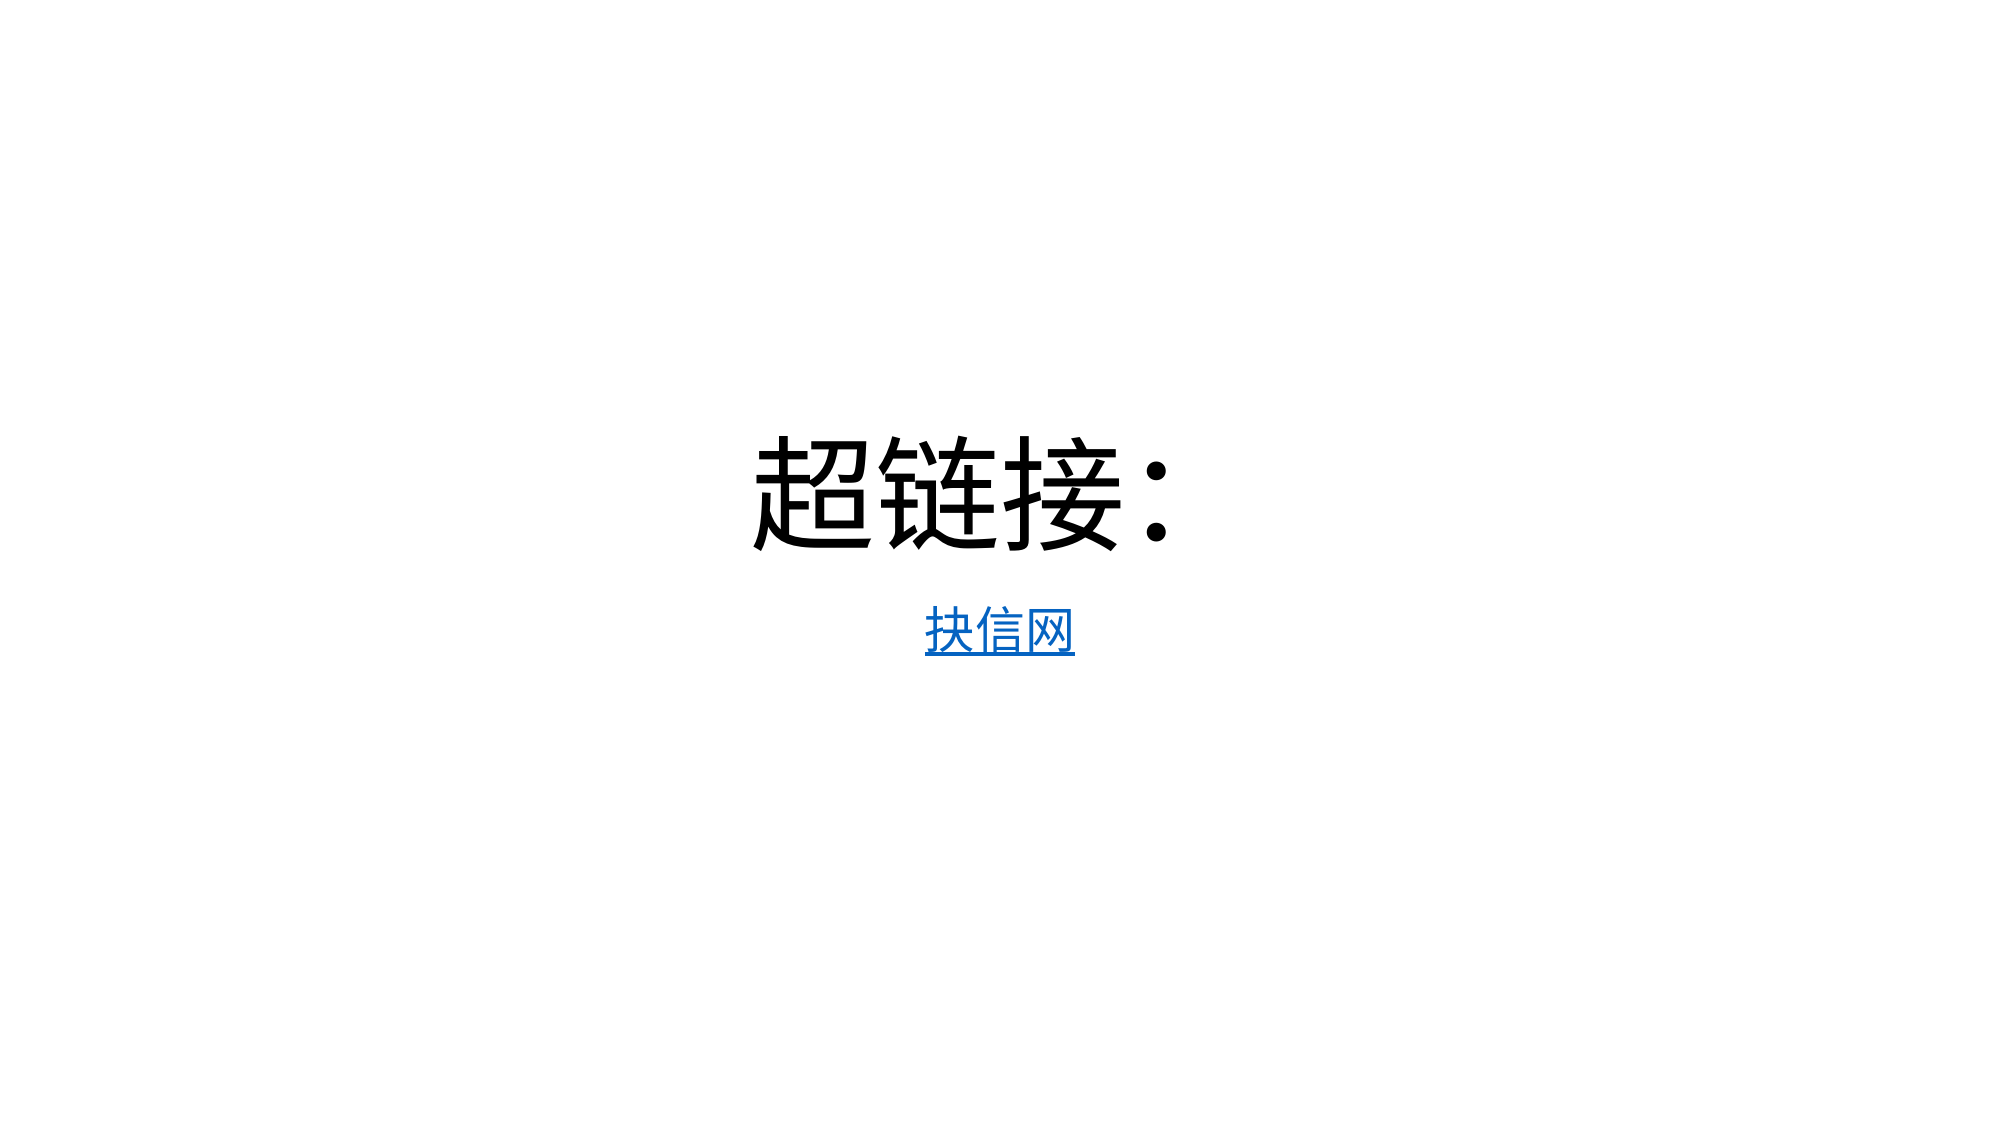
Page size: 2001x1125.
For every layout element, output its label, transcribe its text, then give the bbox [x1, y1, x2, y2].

subtitle 抉信网 [249, 590, 1750, 863]
title 超链接： [249, 184, 1750, 576]
